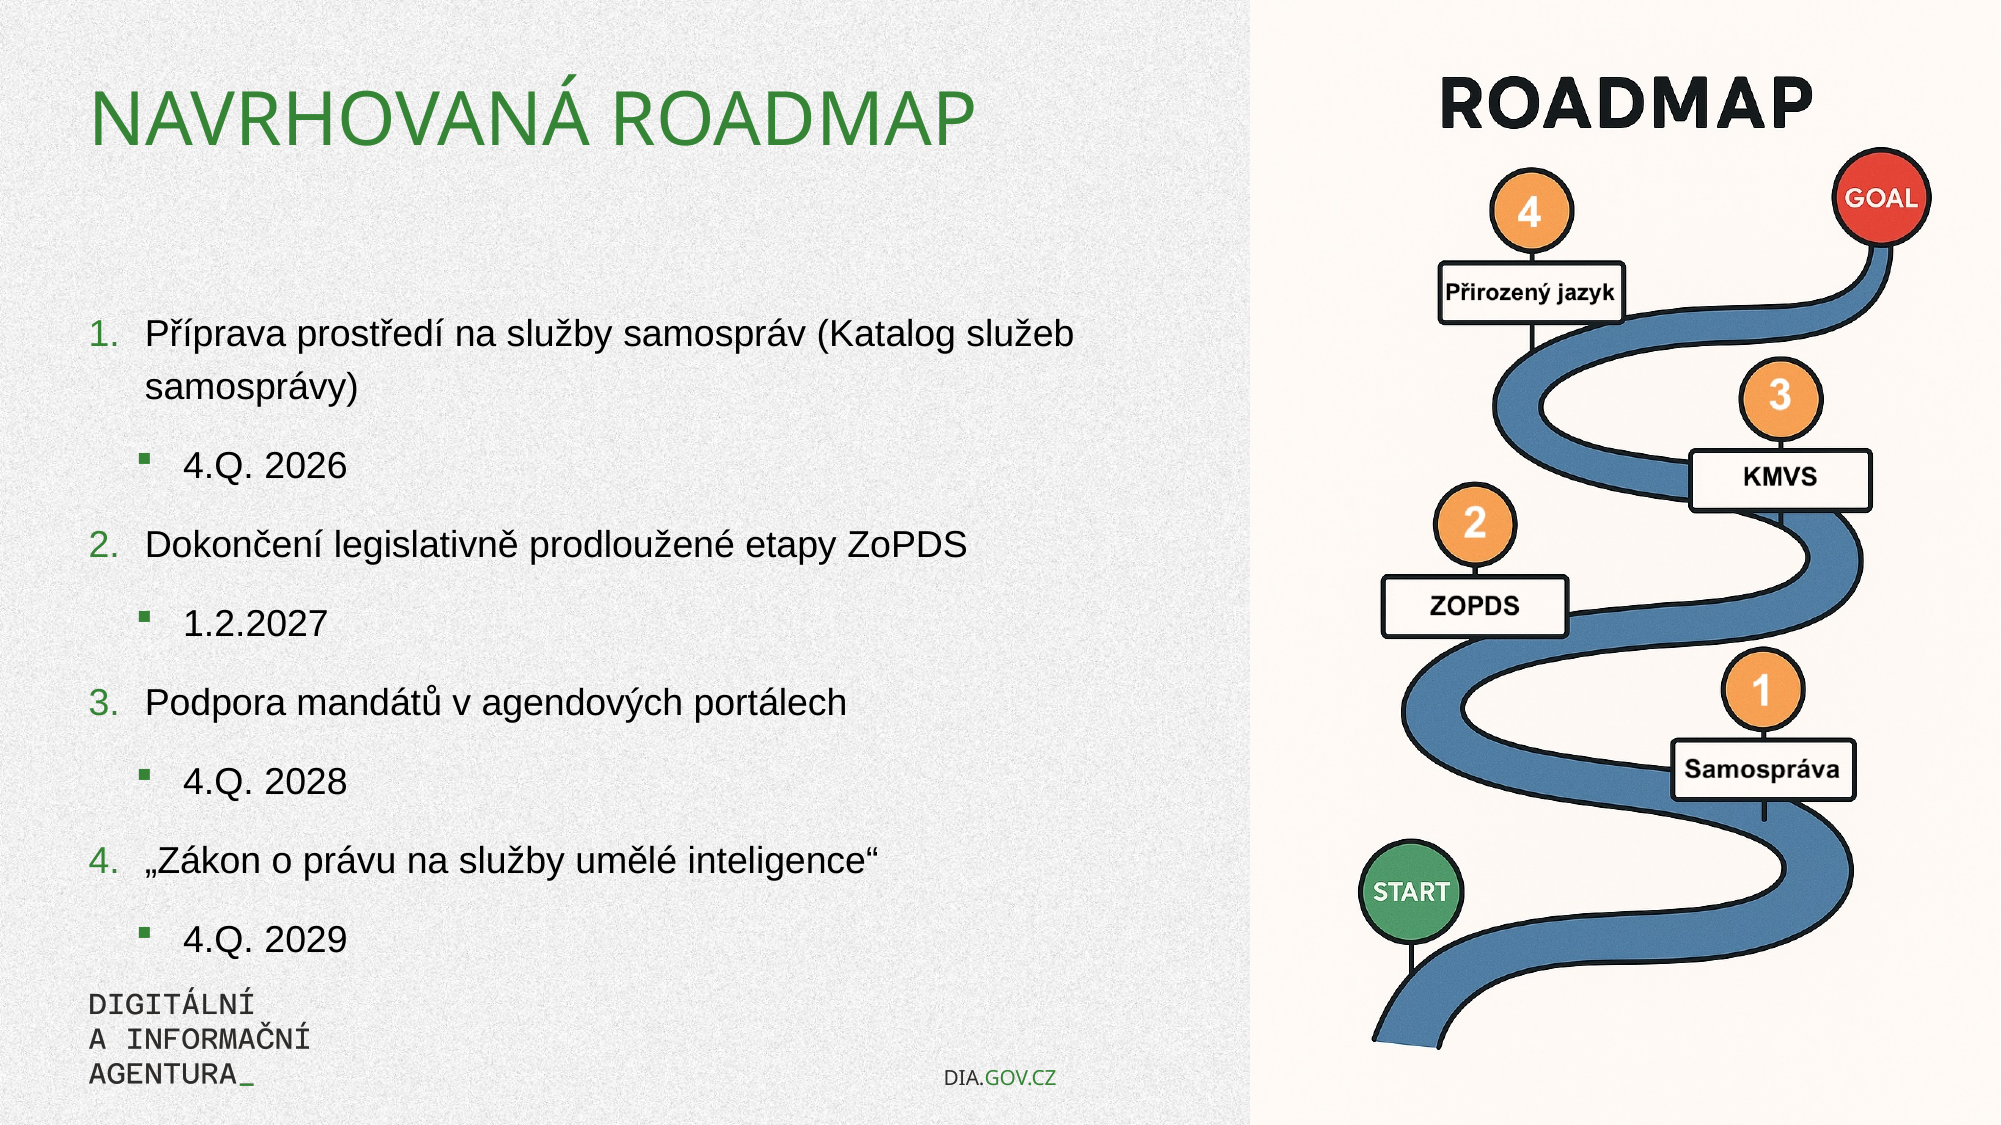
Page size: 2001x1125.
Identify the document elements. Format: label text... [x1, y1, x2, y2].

footer DIA.GOV.CZ [558, 1037, 1249, 1098]
title Navrhovaná ROADMAP [88, 70, 1249, 284]
picture [0, 0, 2001, 1125]
list Příprava prostředí na služby samospráv (Katalog služeb samosprávy) 4.Q. 2026 Dokončení legislativně prodloužené etapy ZoPDS 1.2.2027 Podpora mandátů v agendových portálech 4.Q. 2028 „Zákon o právu na služby umělé inteligence“ 4.Q. 2029 [88, 299, 1232, 980]
